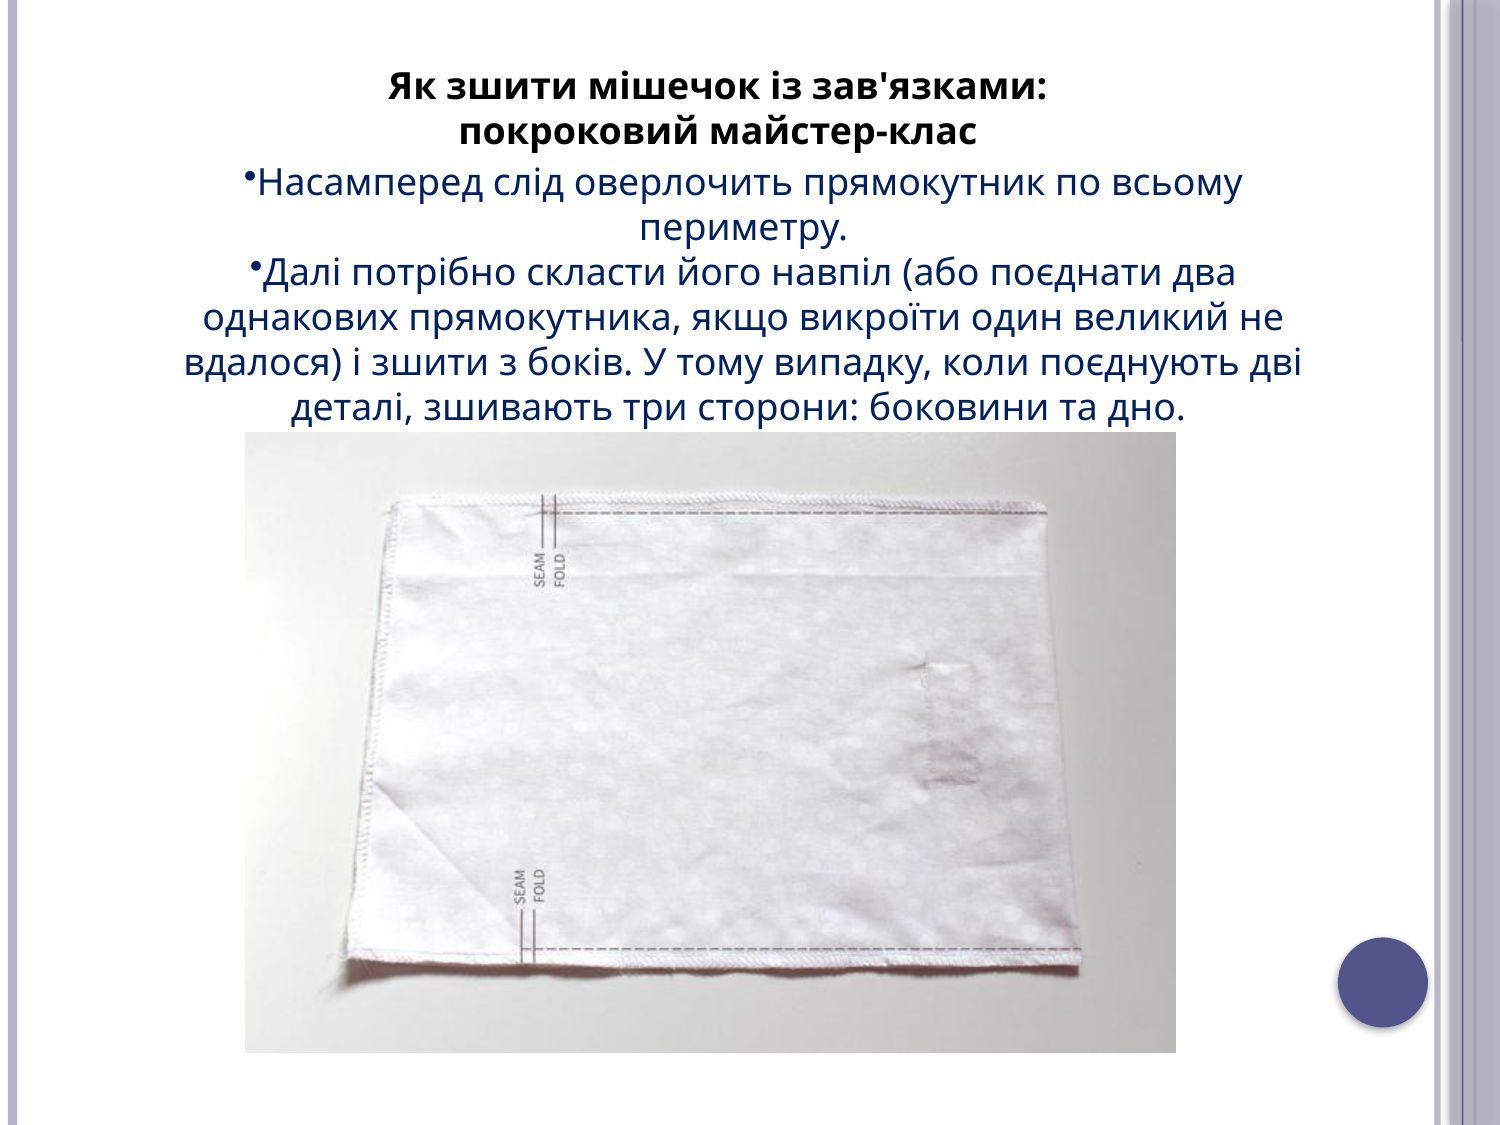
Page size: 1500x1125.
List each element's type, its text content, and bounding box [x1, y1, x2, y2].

text_box Як зшити мішечок із зав'язками: покроковий майстер-клас [343, 54, 1094, 160]
text_box Насамперед слід оверлочить прямокутник по всьому периметру. Далі потрібно скласти його навпіл (або поєднати два однакових прямокутника, якщо викроїти один великий не вдалося) і зшити з боків. У тому випадку, коли поєднують дві деталі, зшивають три сторони: боковини та дно. [155, 127, 1332, 436]
picture [245, 432, 1176, 1053]
